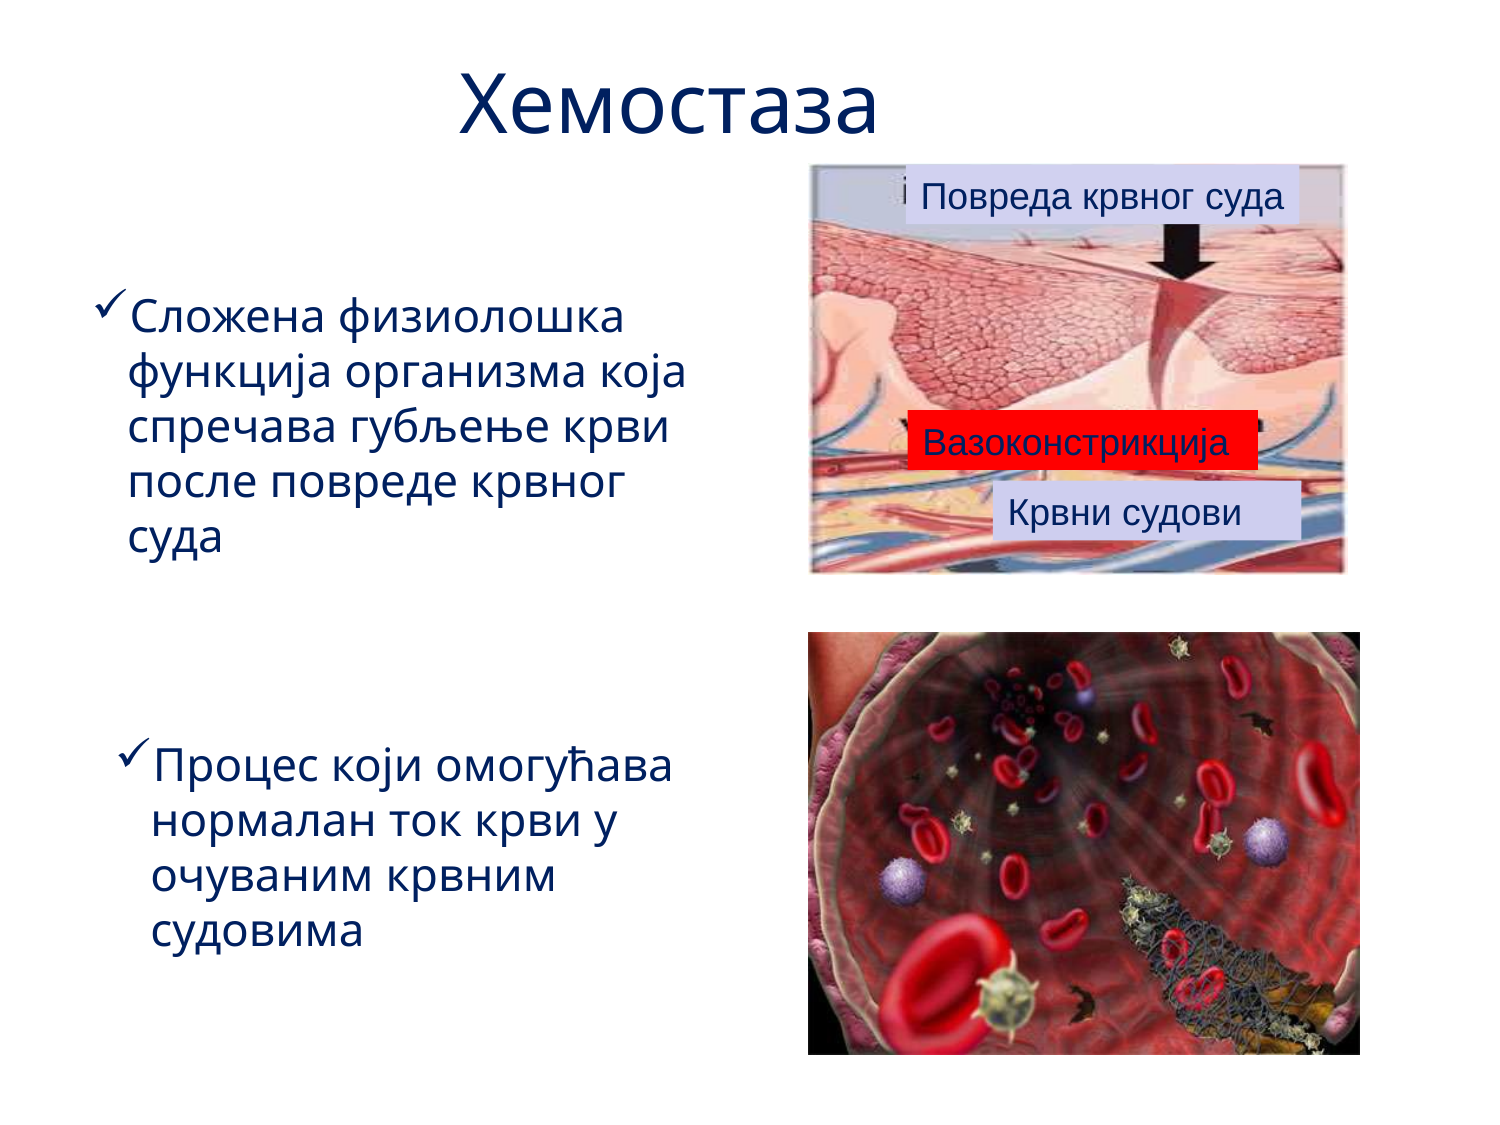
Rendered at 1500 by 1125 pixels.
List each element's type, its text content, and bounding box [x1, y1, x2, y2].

text_box Сложена физиолошка функција организма која спречава губљење крви после повреде крвног суда [76, 278, 710, 569]
picture [808, 163, 1348, 575]
text_box Хемостаза [348, 42, 993, 158]
picture [808, 632, 1360, 1055]
text_box Процес који омогућава нормалан ток крви у очуваним крвним судовима [100, 727, 757, 963]
